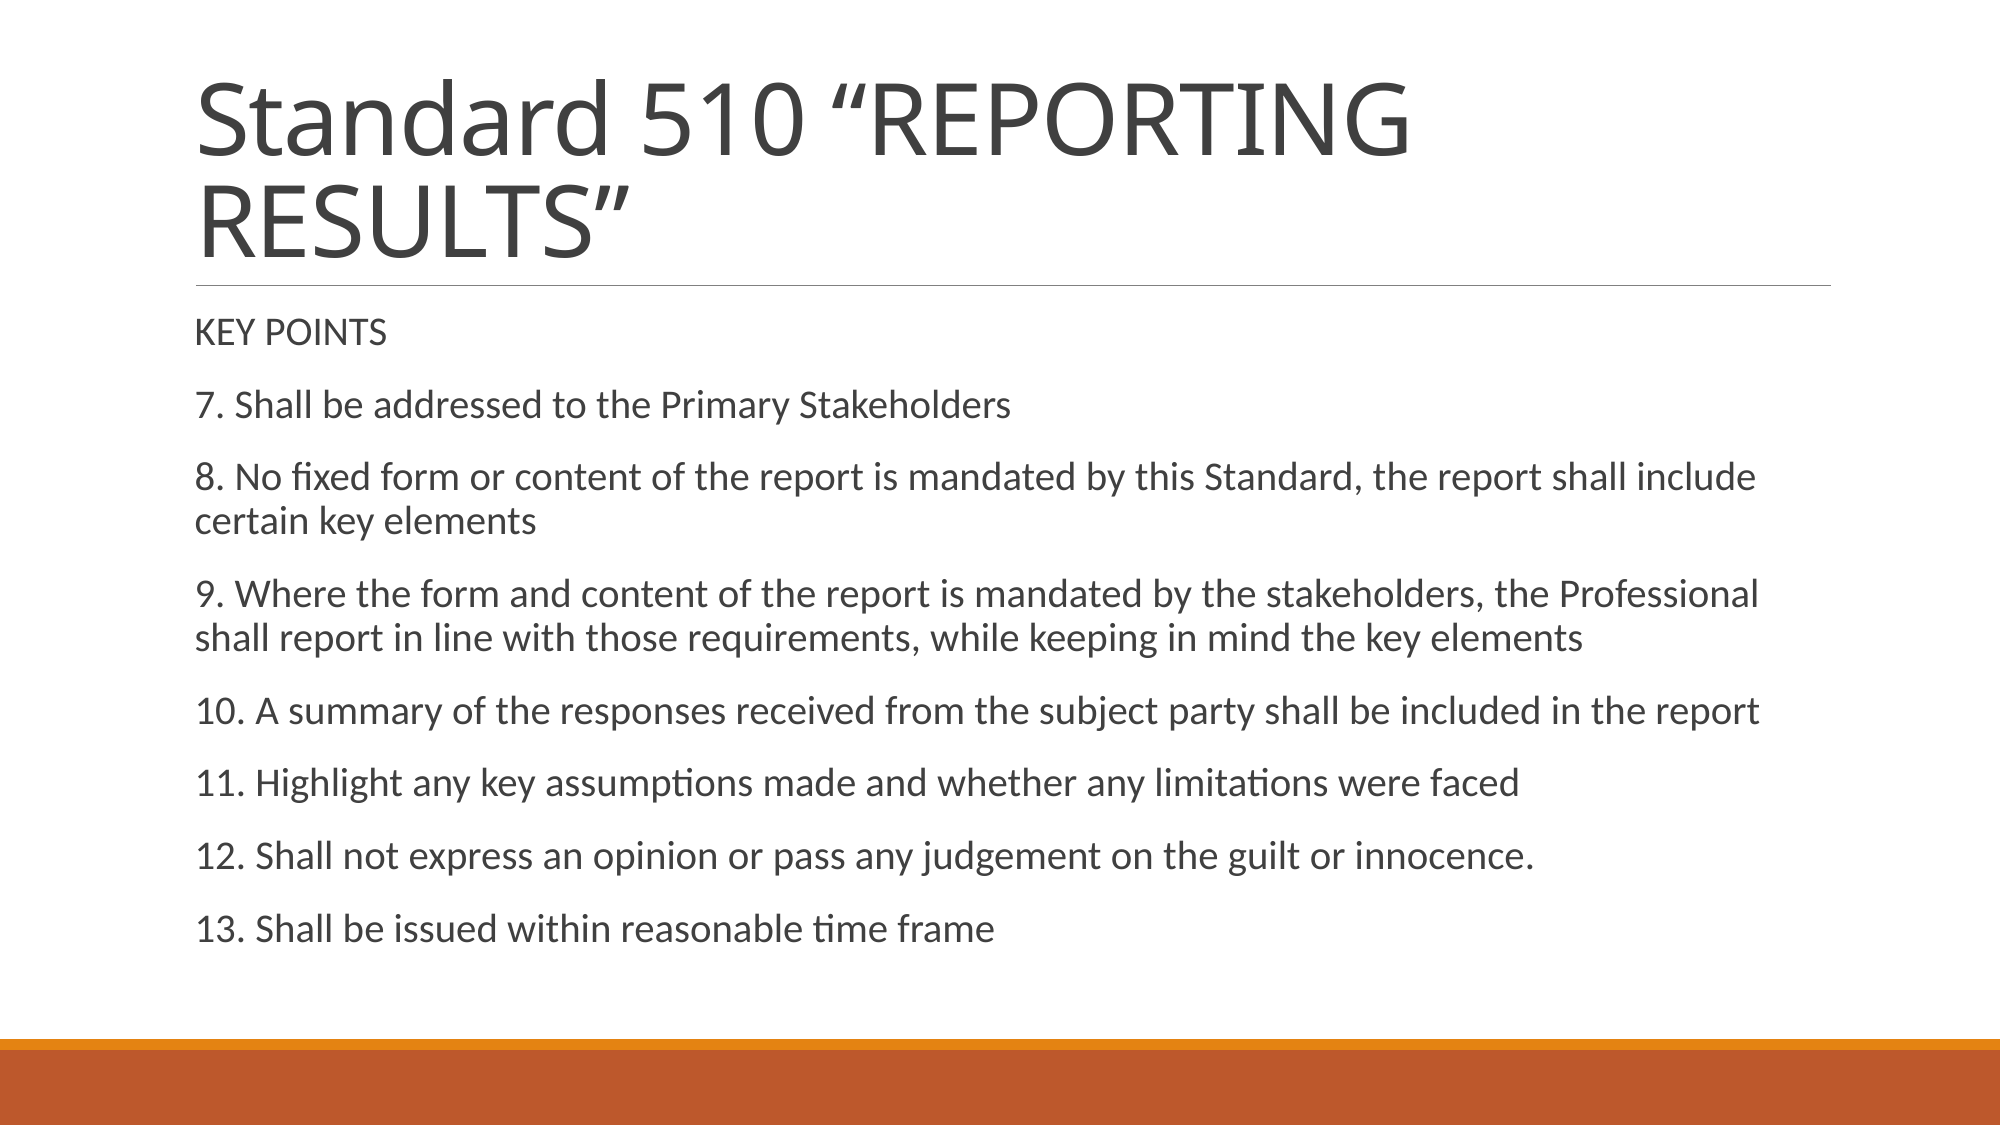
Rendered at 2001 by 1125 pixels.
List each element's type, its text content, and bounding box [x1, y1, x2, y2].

list KEY POINTS 7. Shall be addressed to the Primary Stakeholders 8. No fixed form or content of the report is mandated by this Standard, the report shall include certain key elements 9. Where the form and content of the report is mandated by the stakeholders, the Professional shall report in line with those requirements, while keeping in mind the key elements 10. A summary of the responses received from the subject party shall be included in the report 11. Highlight any key assumptions made and whether any limitations were faced 12. Shall not express an opinion or pass any judgement on the guilt or innocence. 13. Shall be issued within reasonable time frame [180, 302, 1830, 963]
title Standard 510 “REPORTING RESULTS” [180, 47, 1830, 285]
